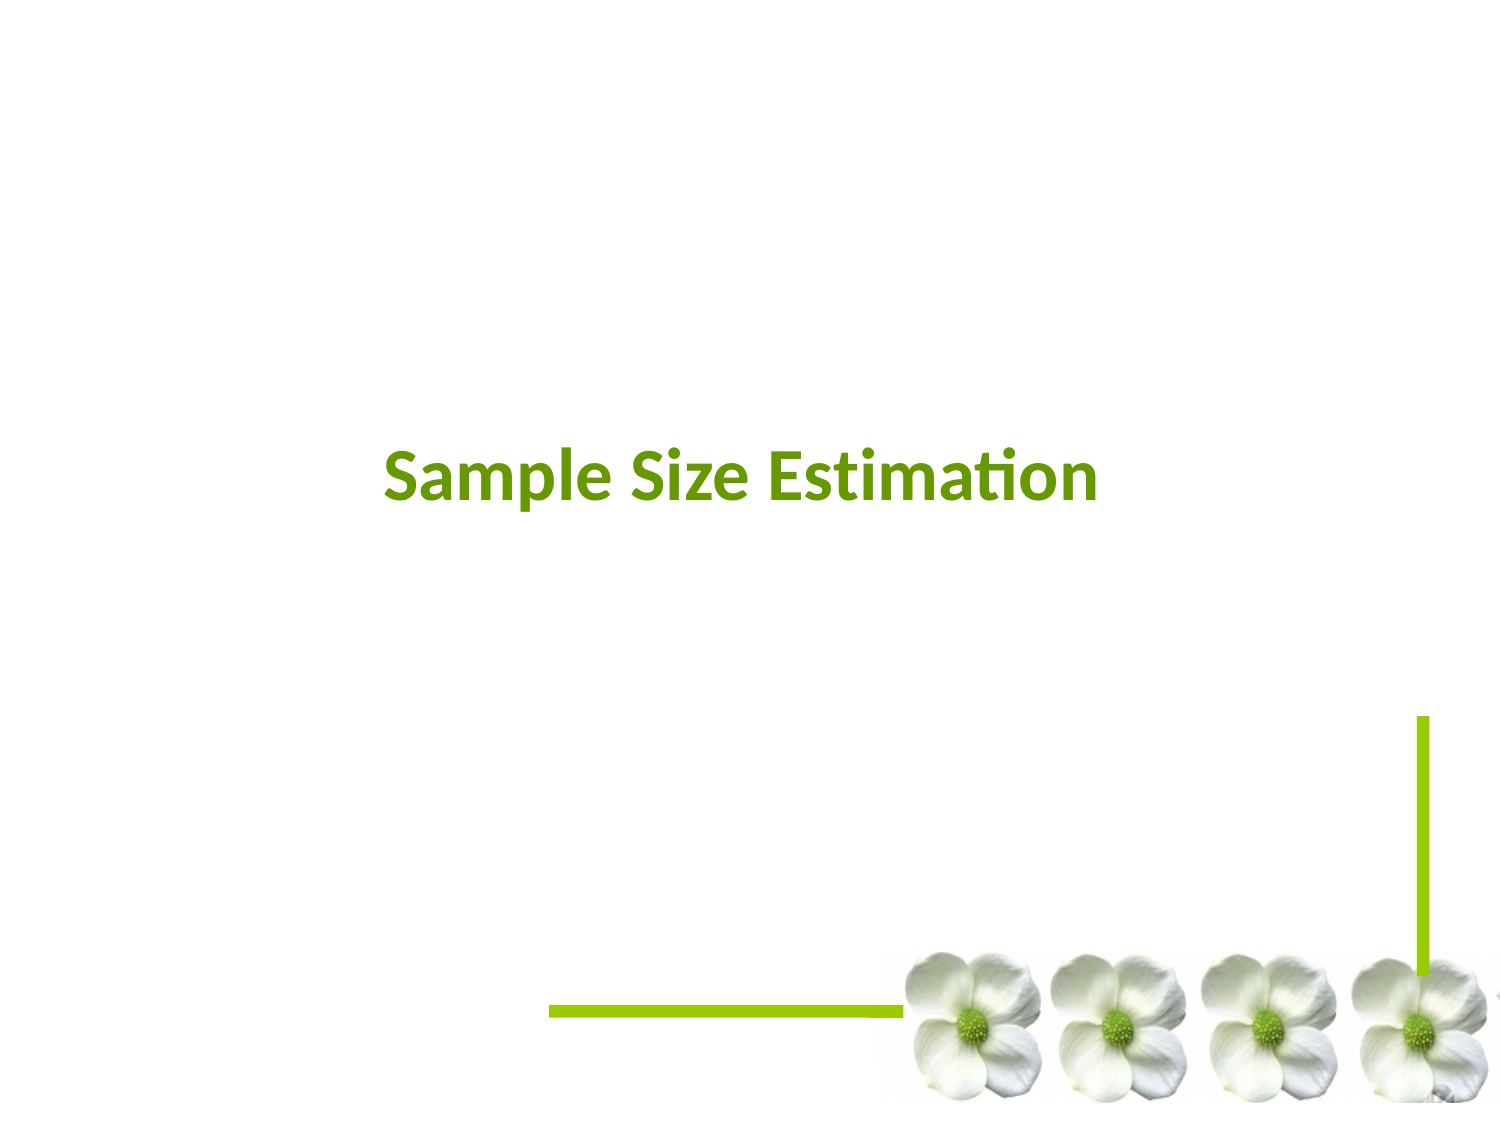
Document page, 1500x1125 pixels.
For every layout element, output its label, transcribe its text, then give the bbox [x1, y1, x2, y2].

title Sample Size Estimation [112, 349, 1388, 591]
picture [878, 952, 1500, 1103]
